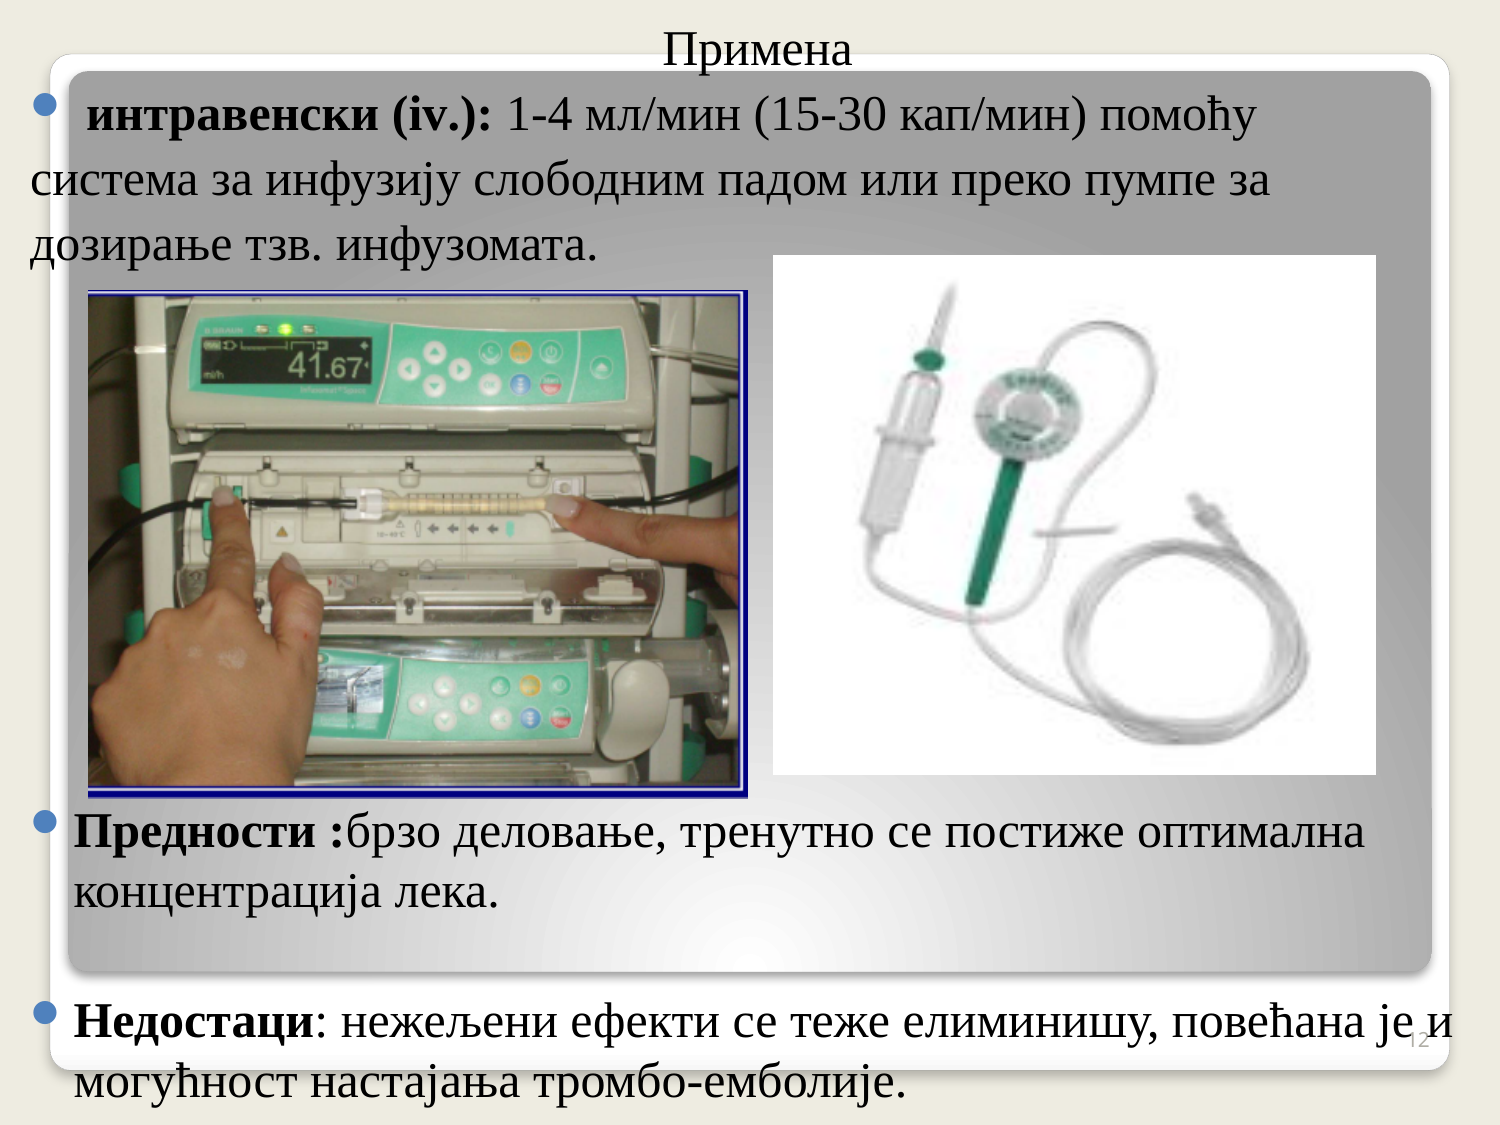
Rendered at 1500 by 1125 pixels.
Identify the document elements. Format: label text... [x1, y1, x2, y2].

picture [773, 255, 1377, 776]
slide_number 12 [1369, 1002, 1445, 1063]
picture [88, 290, 749, 799]
list Примена интравенски (iv.): 1-4 мл/мин (15-30 кап/мин) помоћу система за инфузију слободним падом или преко пумпе за дозирање тзв. инфузомата. Предности :брзо деловање, тренутно се постиже оптимална концентрација лека. Недостаци: нежељени ефекти се теже елиминишу, повећана је и могућност настајања тромбо-емболије. [0, 0, 1500, 1063]
